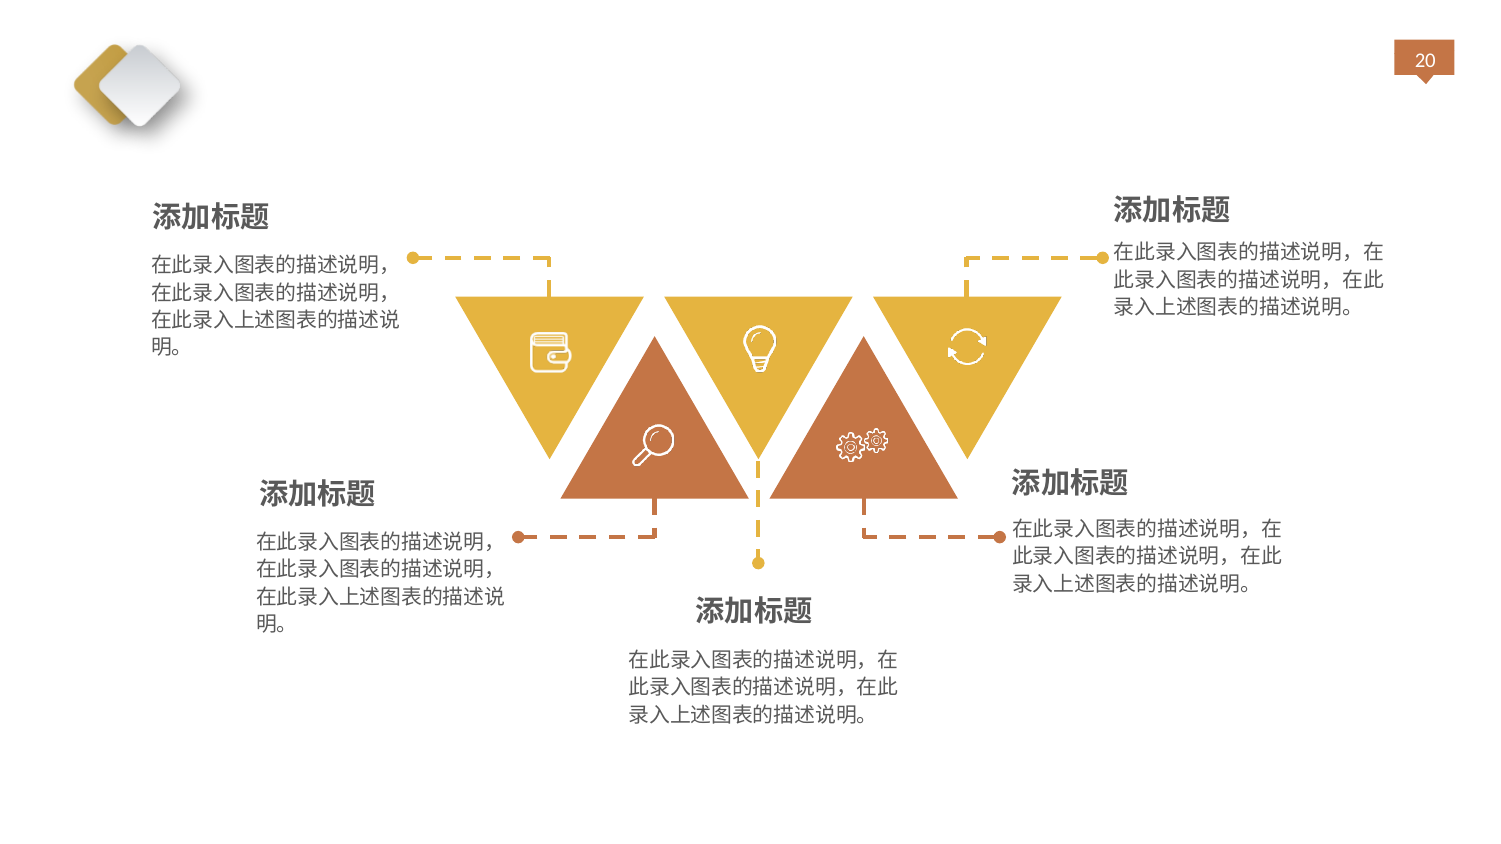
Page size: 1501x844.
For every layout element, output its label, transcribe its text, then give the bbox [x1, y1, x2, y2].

text_box [560, 336, 749, 499]
text_box 在此录入图表的描述说明，在此录入图表的描述说明，在此录入上述图表的描述说明。 [1102, 230, 1404, 352]
picture [947, 327, 988, 370]
picture [631, 423, 675, 467]
text_box 添加标题 [141, 193, 410, 240]
text_box 添加标题 [247, 469, 495, 517]
text_box [455, 296, 644, 460]
picture [835, 427, 889, 465]
text_box 添加标题 [1000, 458, 1391, 506]
text_box 在此录入图表的描述说明，在此录入图表的描述说明，在此录入上述图表的描述说明。 [244, 520, 518, 642]
text_box [664, 296, 853, 460]
text_box 添加标题 [684, 586, 904, 634]
text_box 在此录入图表的描述说明，在此录入图表的描述说明，在此录入上述图表的描述说明。 [617, 638, 927, 760]
text_box 在此录入图表的描述说明，在此录入图表的描述说明，在此录入上述图表的描述说明。 [1000, 507, 1302, 629]
text_box 在此录入图表的描述说明，在此录入图表的描述说明，在此录入上述图表的描述说明。 [139, 243, 413, 365]
picture [742, 324, 777, 373]
text_box 添加标题 [1102, 185, 1398, 230]
picture [89, 35, 190, 136]
picture [529, 331, 572, 374]
text_box [873, 296, 1062, 460]
text_box [769, 336, 958, 499]
